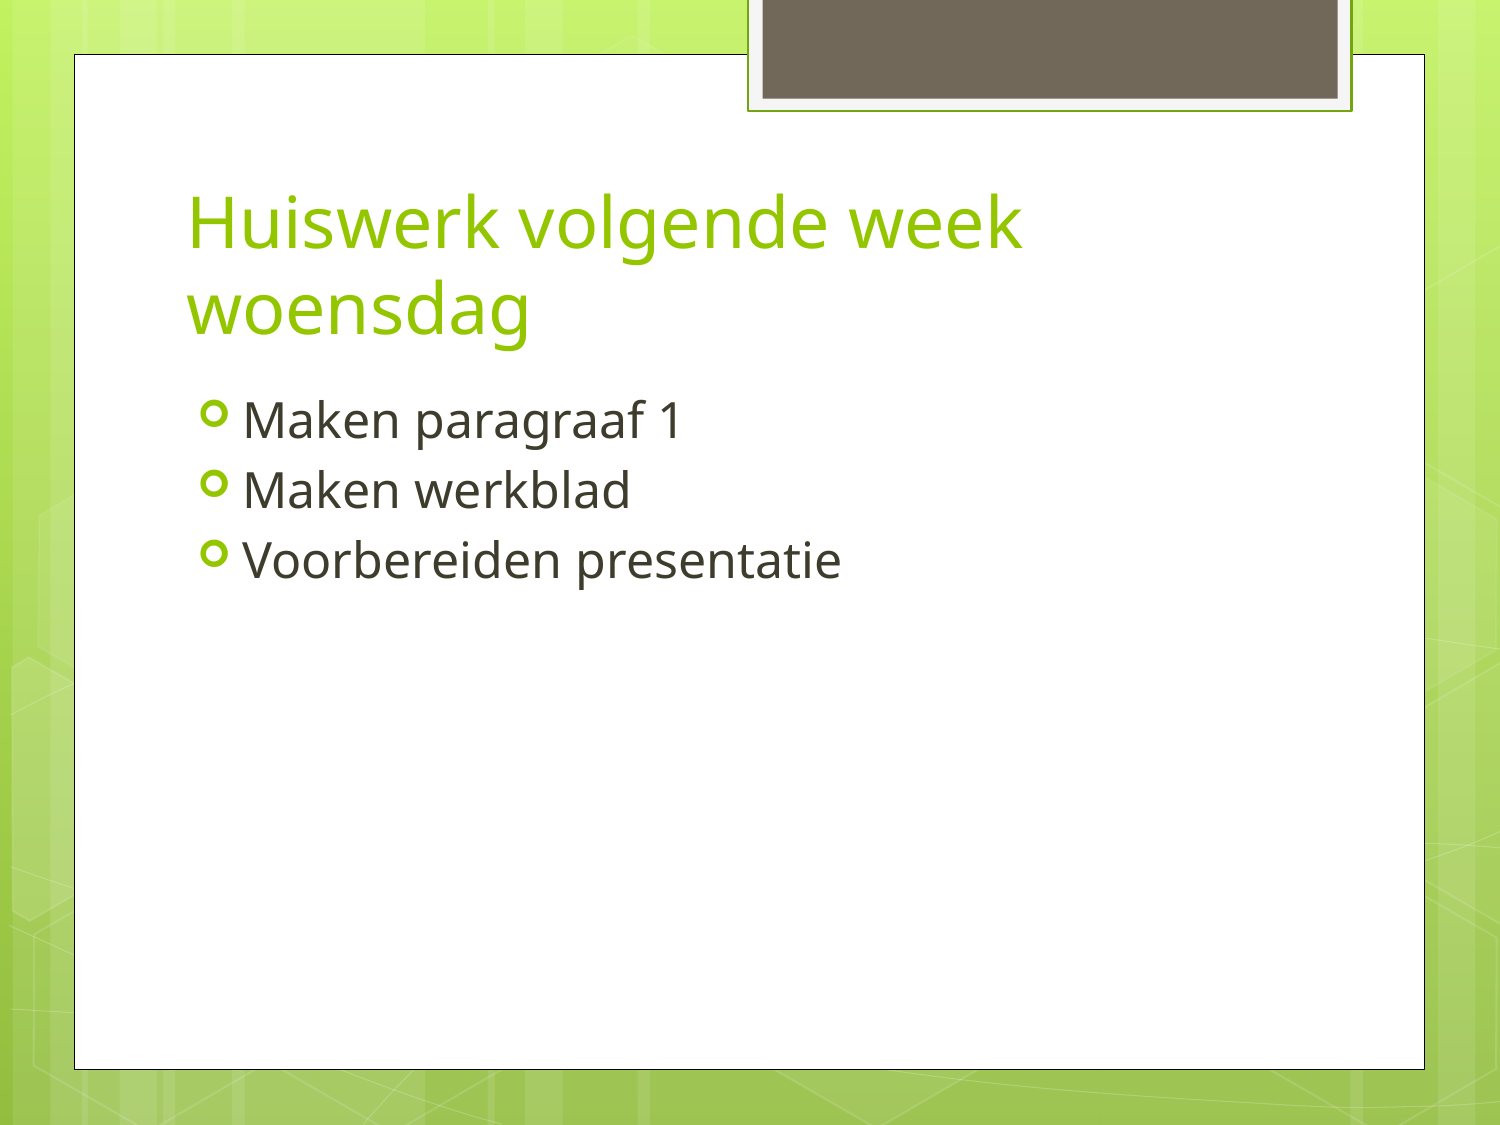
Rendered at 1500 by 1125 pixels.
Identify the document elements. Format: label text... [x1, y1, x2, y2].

title Huiswerk volgende week woensdag [171, 168, 1324, 357]
list Maken paragraaf 1 Maken werkblad Voorbereiden presentatie [171, 381, 1283, 957]
